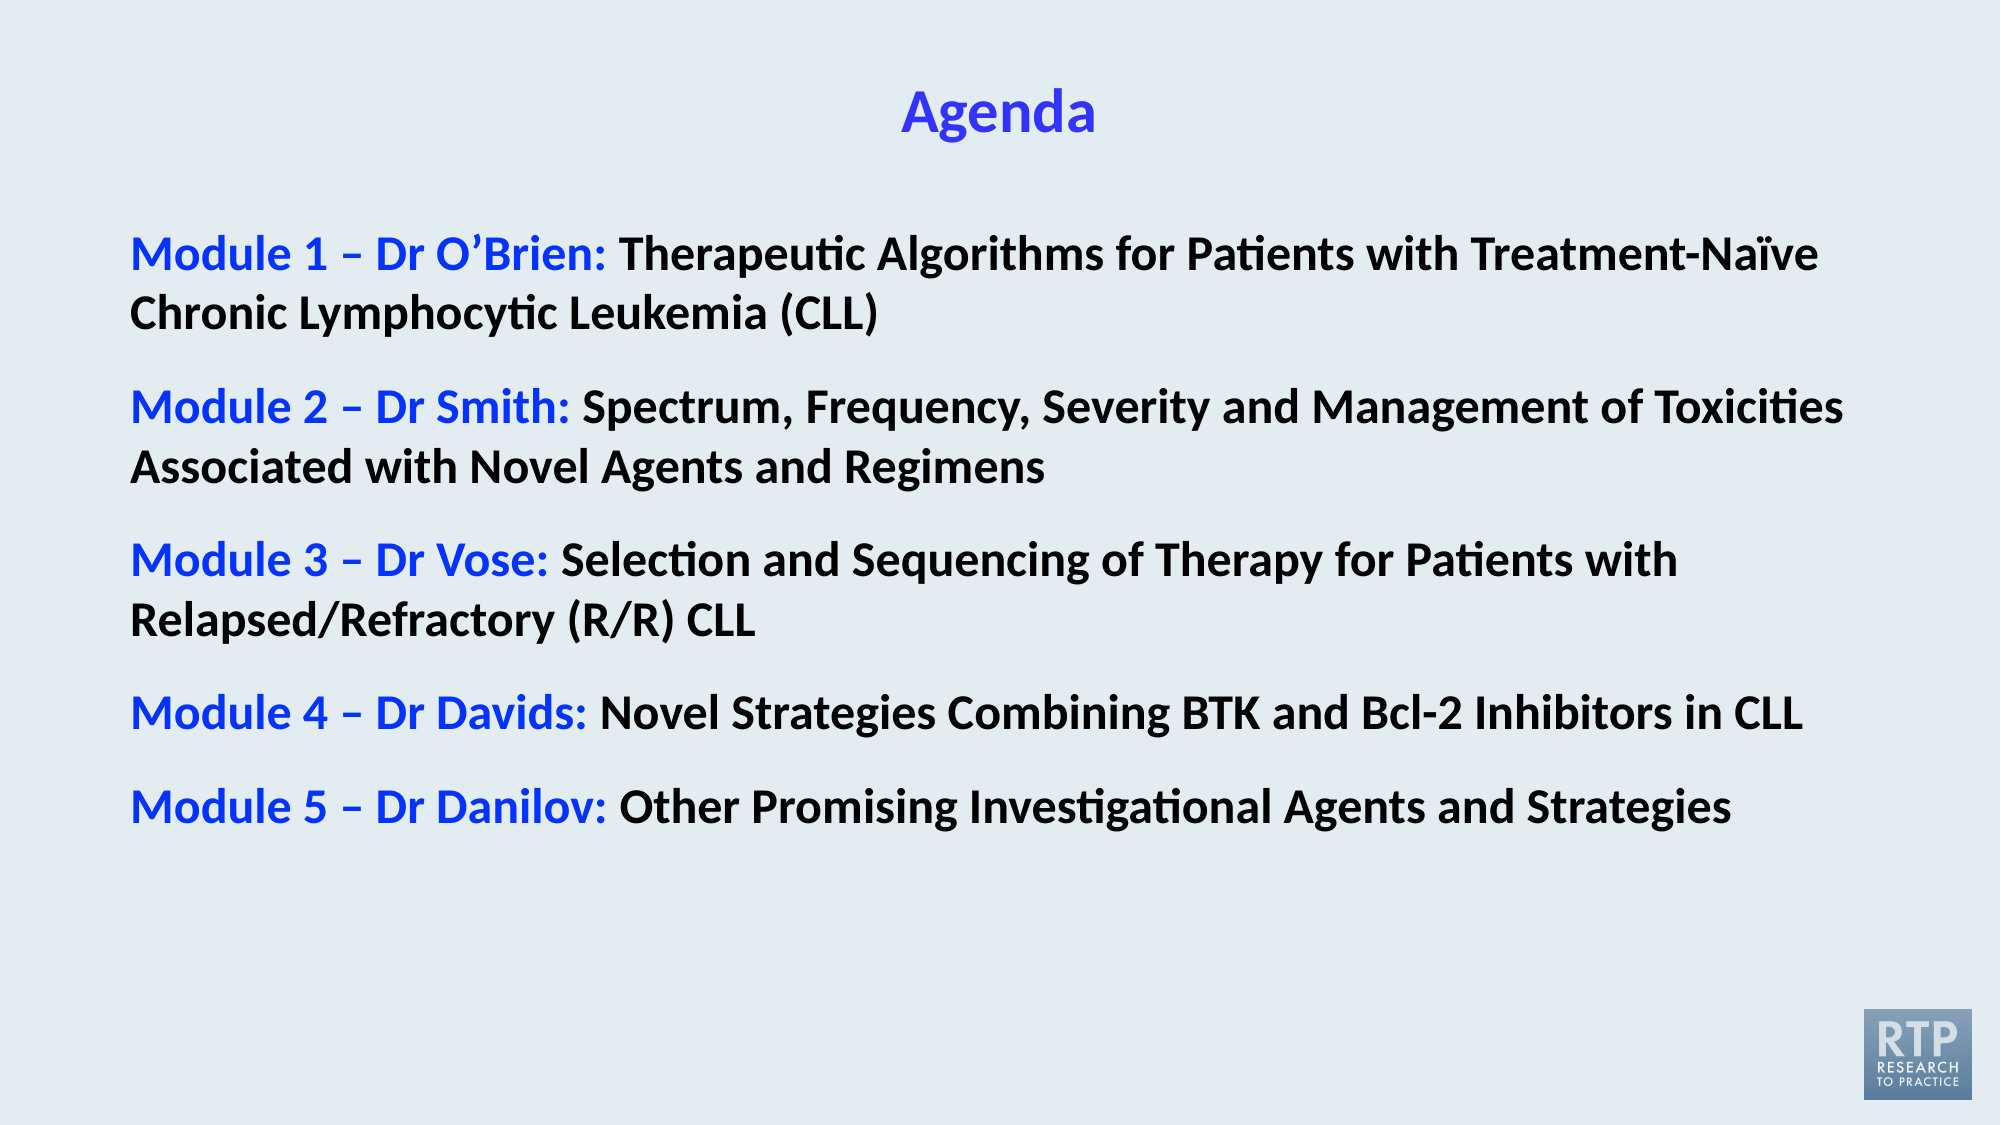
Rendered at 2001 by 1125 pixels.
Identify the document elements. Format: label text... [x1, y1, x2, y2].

title Agenda [149, 4, 1850, 219]
list Module 1 – Dr O’Brien: Therapeutic Algorithms for Patients with Treatment-Naïve Chronic Lymphocytic Leukemia (CLL) Module 2 – Dr Smith: Spectrum, Frequency, Severity and Management of Toxicities Associated with Novel Agents and Regimens Module 3 – Dr Vose: Selection and Sequencing of Therapy for Patients with Relapsed/Refractory (R/R) CLL Module 4 – Dr Davids: Novel Strategies Combining BTK and Bcl-2 Inhibitors in CLL Module 5 – Dr Danilov: Other Promising Investigational Agents and Strategies [113, 219, 1922, 1073]
